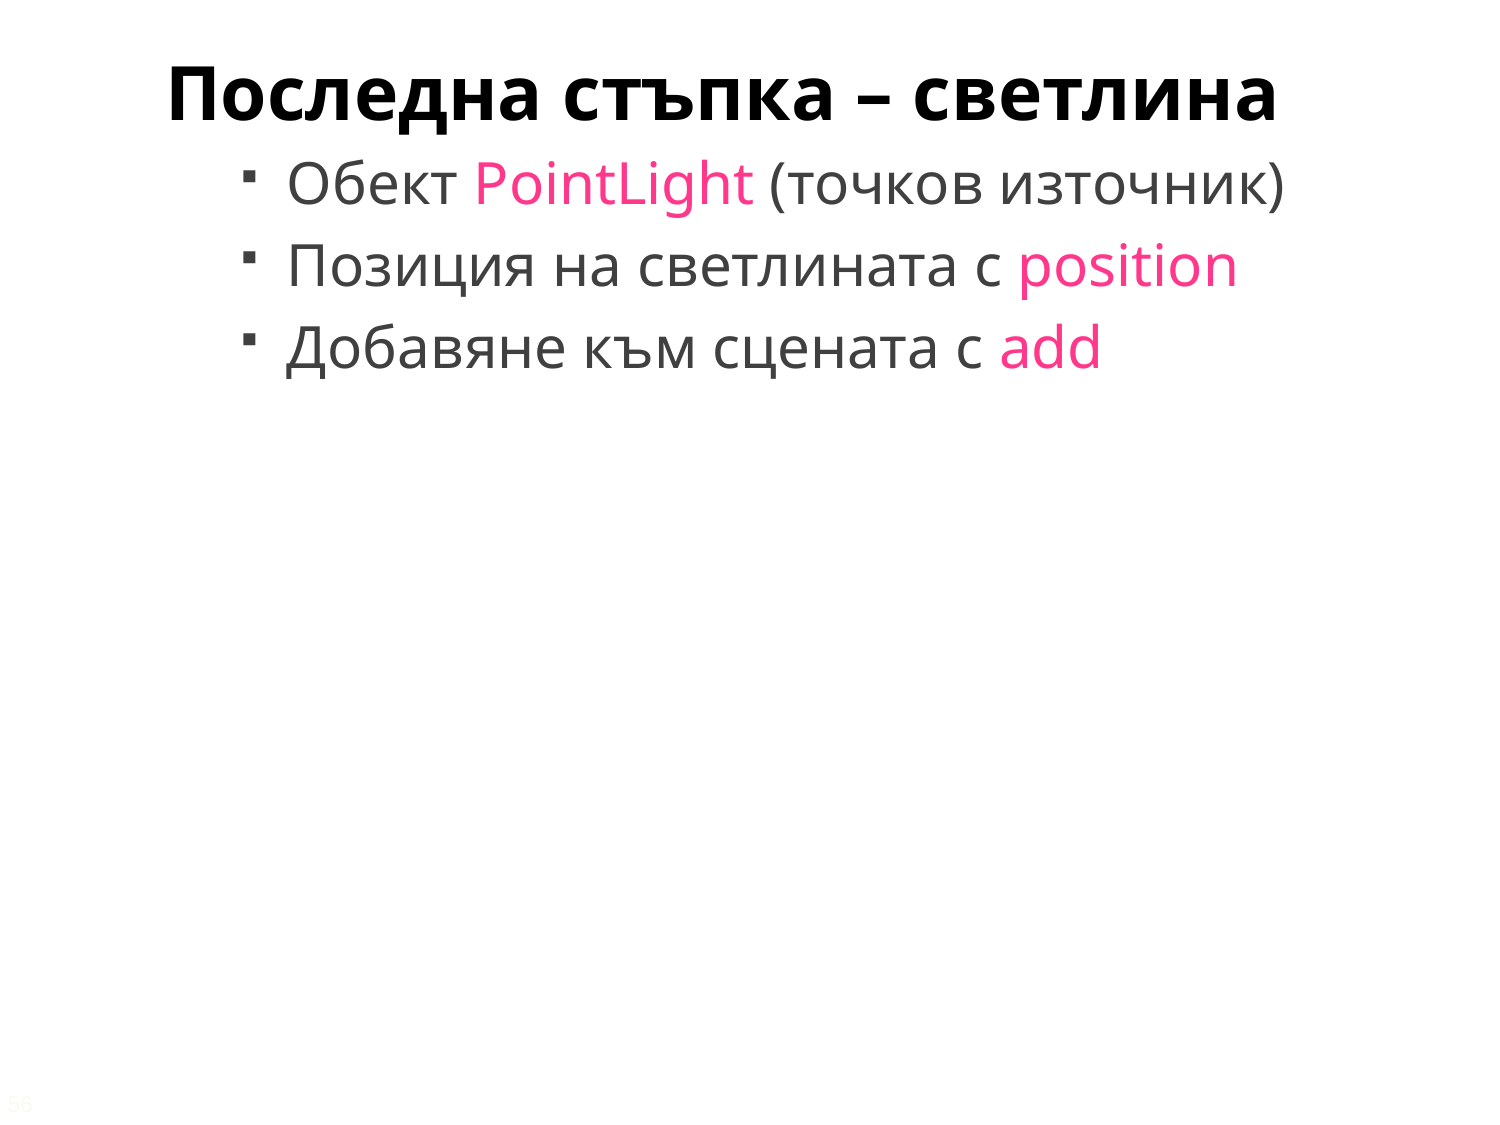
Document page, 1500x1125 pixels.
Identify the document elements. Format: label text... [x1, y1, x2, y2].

list Последна стъпка – светлина Обект PointLight (точков източник) Позиция на светлината с position Добавяне към сцената с add [150, 37, 1488, 1113]
